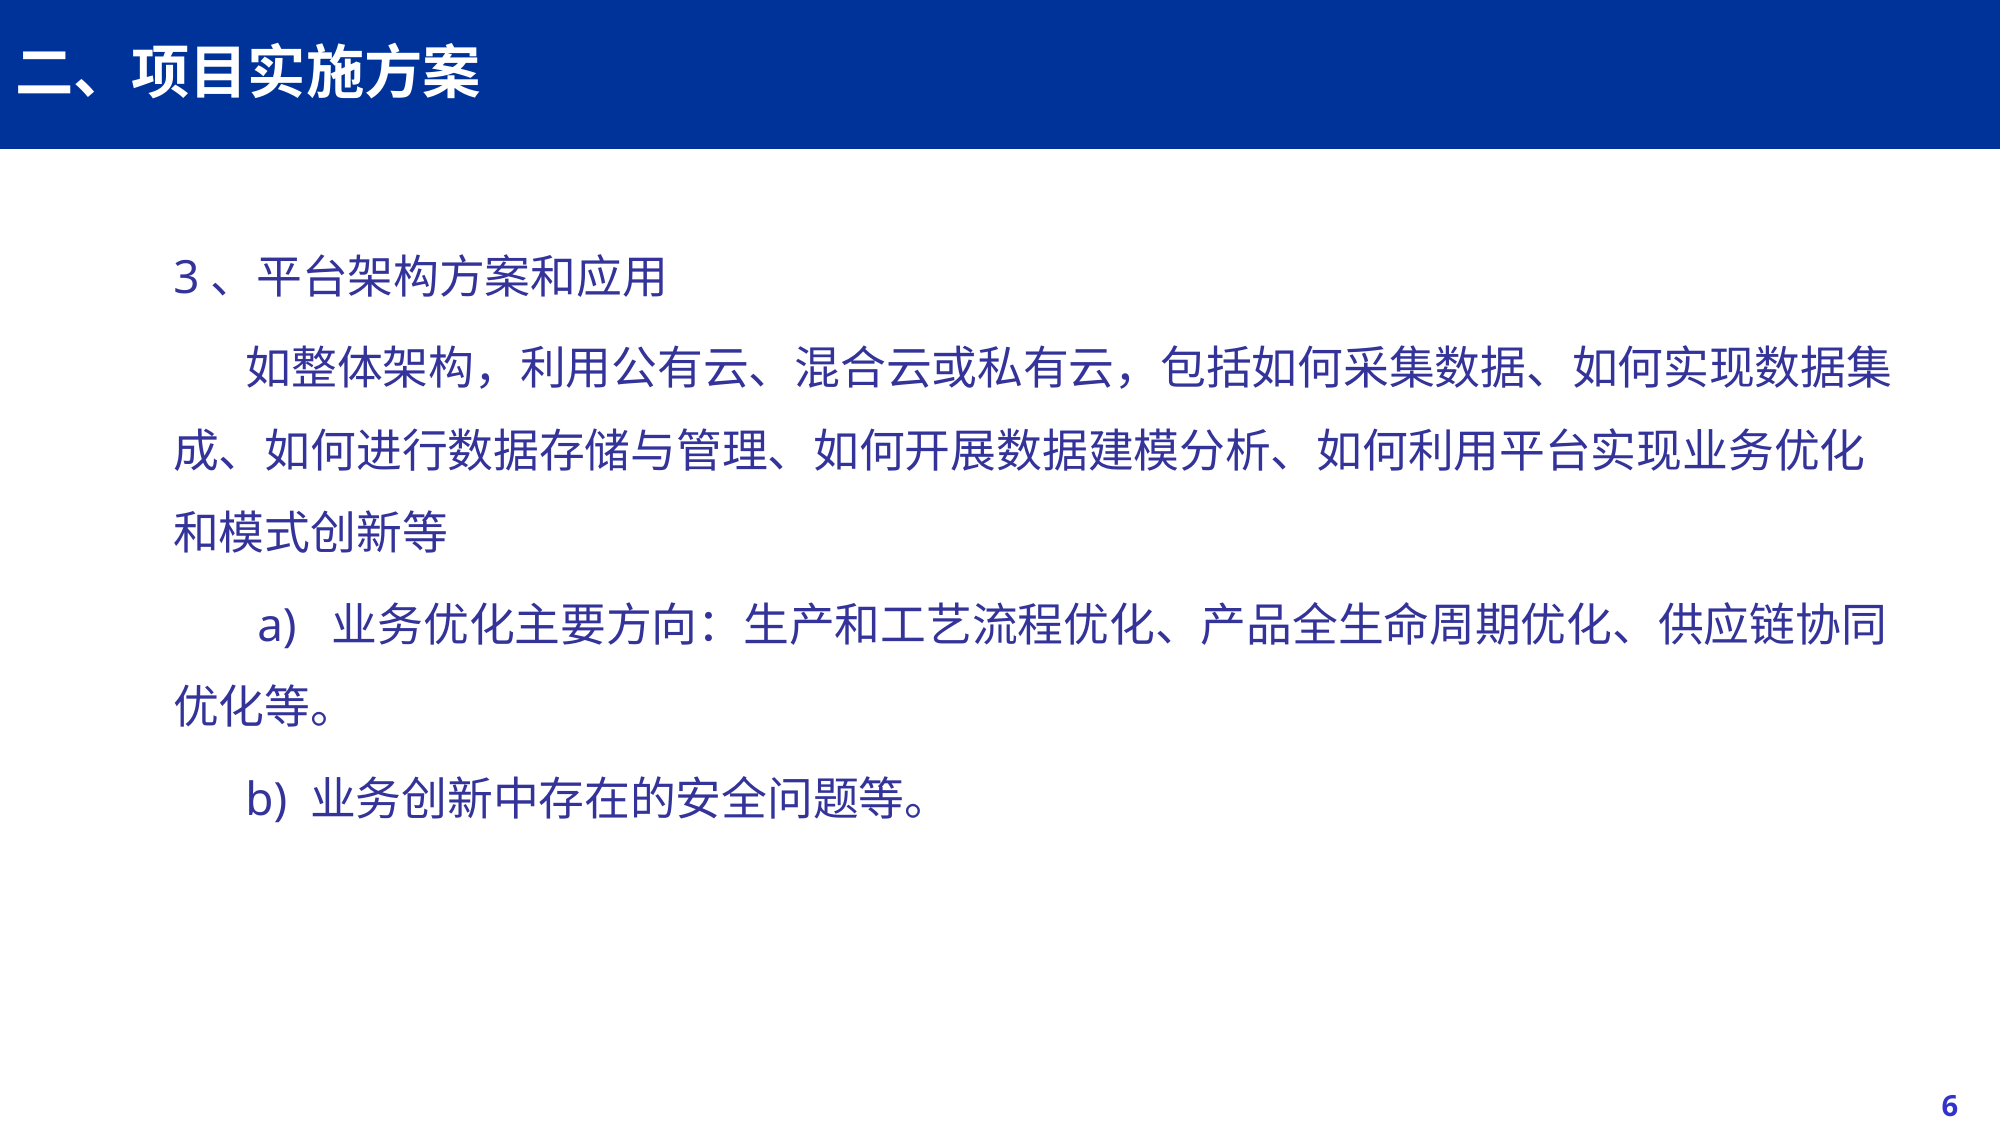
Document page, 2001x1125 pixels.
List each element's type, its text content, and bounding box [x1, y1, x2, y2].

list 3、平台架构方案和应用 如整体架构，利用公有云、混合云或私有云，包括如何采集数据、如何实现数据集成、如何进行数据存储与管理、如何开展数据建模分析、如何利用平台实现业务优化和模式创新等 a) 业务优化主要方向：生产和工艺流程优化、产品全生命周期优化、供应链协同优化等。 b) 业务创新中存在的安全问题等。 [83, 212, 1917, 1125]
title 二、项目实施方案 [0, 0, 2000, 145]
